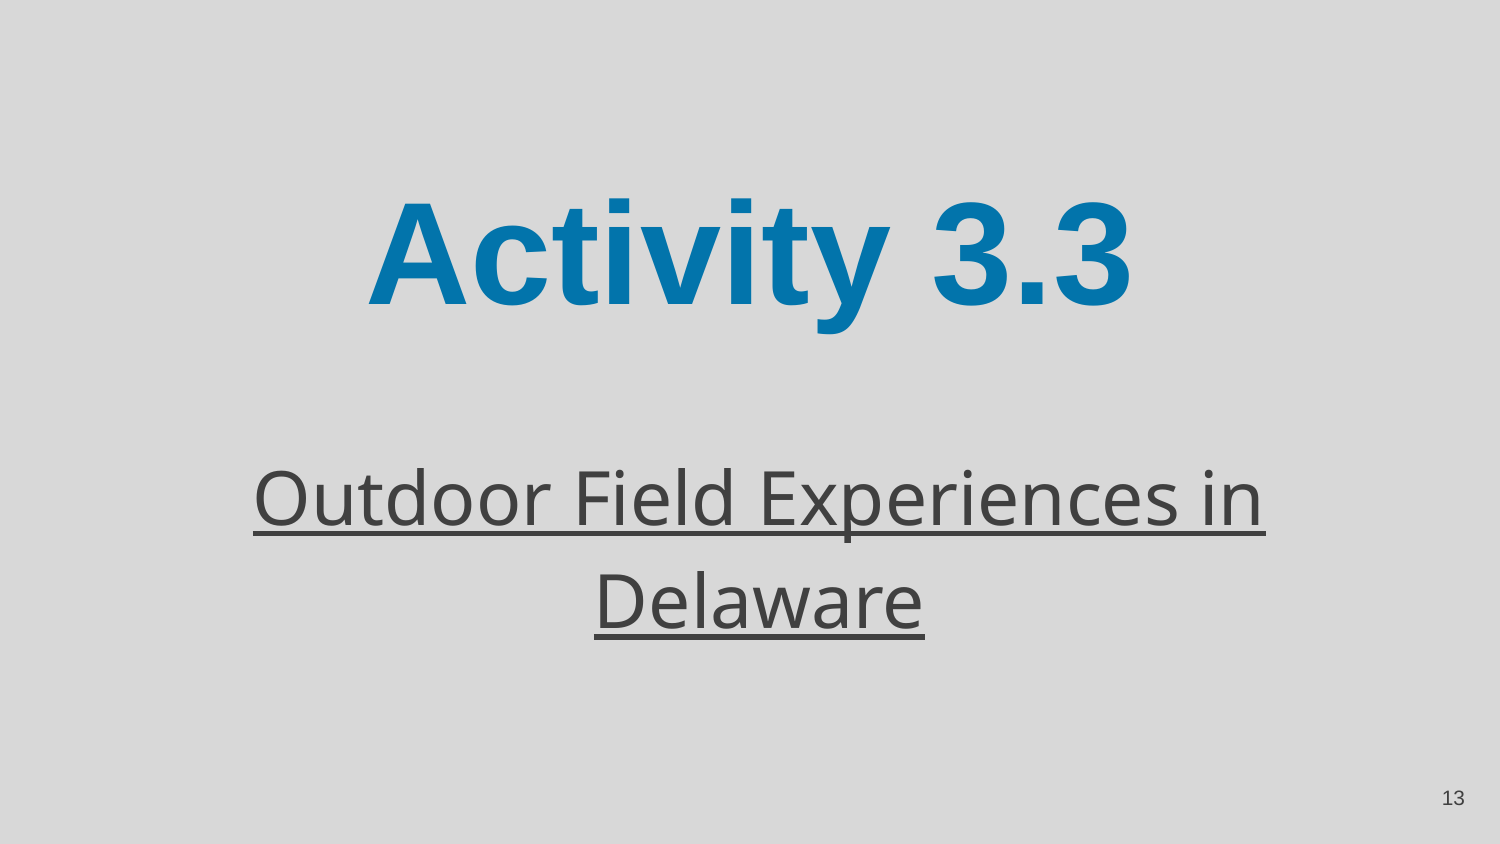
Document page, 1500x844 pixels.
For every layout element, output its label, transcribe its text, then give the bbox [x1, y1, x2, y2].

list Outdoor Field Experiences in Delaware [51, 421, 1449, 750]
slide_number ‹#› [1389, 764, 1480, 830]
title Activity 3.3 [51, 143, 1449, 347]
